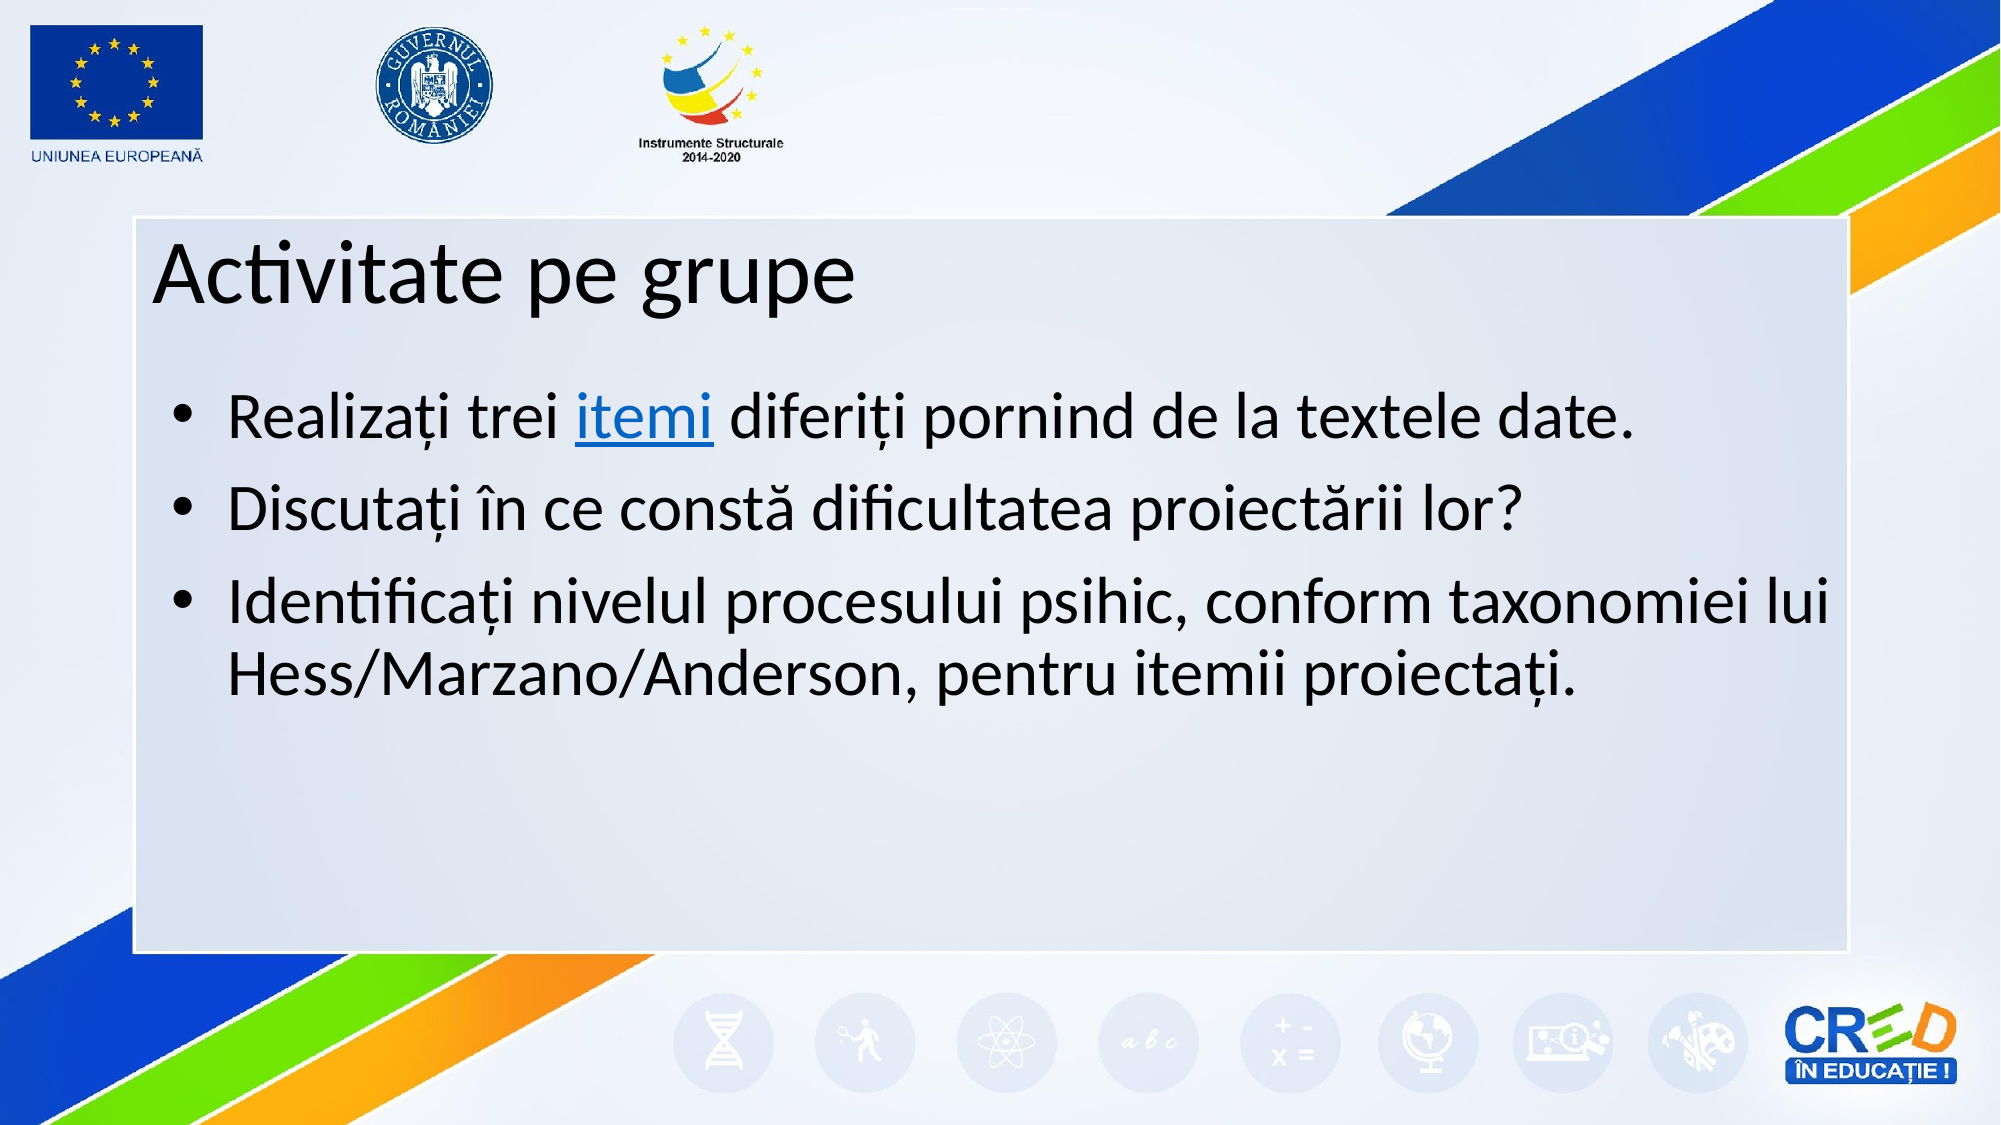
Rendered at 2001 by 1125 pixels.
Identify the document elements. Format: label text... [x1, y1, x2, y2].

title Activitate pe grupe [137, 210, 1863, 339]
picture [0, 0, 2001, 1125]
list Realizați trei itemi diferiți pornind de la textele date. Discutați în ce constă dificultatea proiectării lor? Identificați nivelul procesului psihic, conform taxonomiei lui Hess/Marzano/Anderson, pentru itemii proiectați. [137, 373, 1863, 1014]
